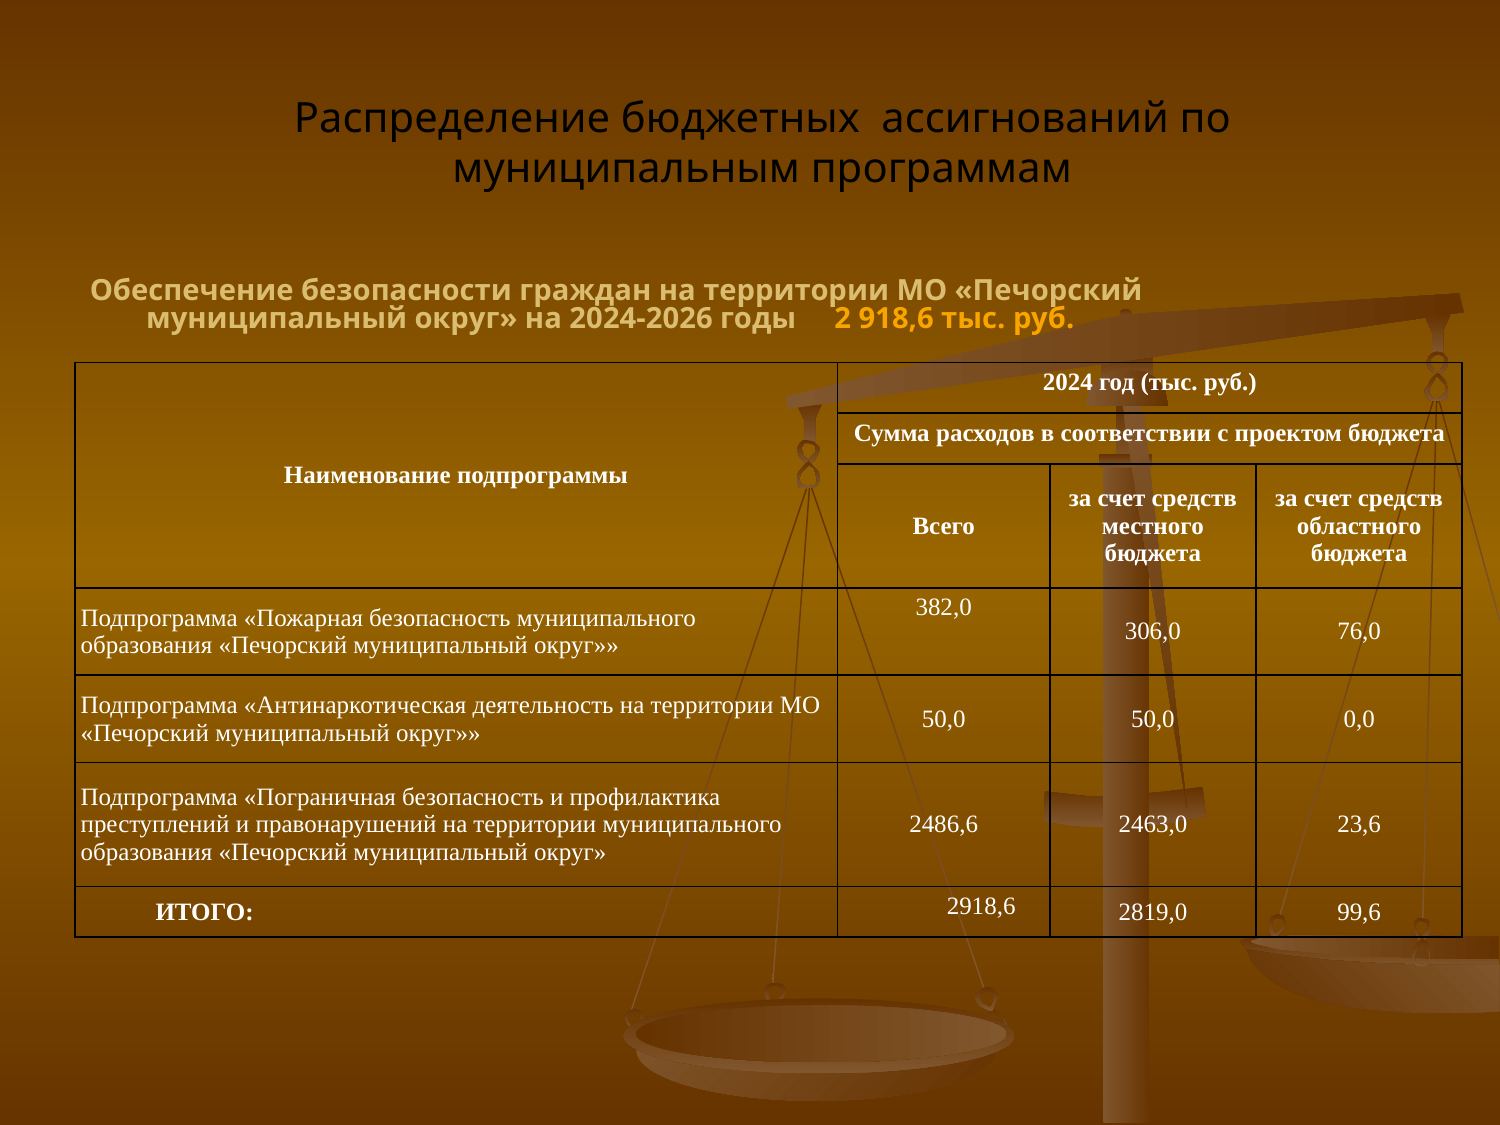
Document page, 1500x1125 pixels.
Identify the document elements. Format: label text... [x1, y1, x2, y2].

table_cell ИТОГО: [76, 887, 837, 936]
table_cell 50,0 [1051, 676, 1255, 762]
table_cell 50,0 [838, 676, 1049, 762]
table_cell за счет средств областного бюджета [1257, 465, 1461, 587]
table_cell 382,0 [838, 589, 1049, 674]
table_cell 306,0 [1051, 589, 1255, 674]
table_cell Всего [838, 465, 1049, 587]
table_cell 2486,6 [838, 763, 1049, 886]
table_header 2024 год (тыс. руб.) [838, 363, 1461, 412]
table_header Наименование подпрограммы [76, 363, 837, 587]
table_cell 99,6 [1257, 887, 1461, 936]
text_box Распределение бюджетных ассигнований по муниципальным программам [137, 24, 1388, 162]
table_cell за счет средств местного бюджета [1051, 465, 1255, 587]
text_box Обеспечение безопасности граждан на территории МО «Печорский муниципальный округ» на 2024-2026 годы 2 918,6 тыс. руб. [75, 162, 1400, 362]
table_cell 2463,0 [1051, 763, 1255, 886]
table_cell Подпрограмма «Пожарная безопасность муниципального образования «Печорский муниципальный округ»» [76, 589, 837, 674]
table_cell 23,6 [1257, 763, 1461, 886]
table_cell 2918,6 [838, 887, 1049, 936]
table_cell 0,0 [1257, 676, 1461, 762]
table_cell Подпрограмма «Антинаркотическая деятельность на территории МО «Печорский муниципальный округ»» [76, 676, 837, 762]
table_cell 2819,0 [1051, 887, 1255, 936]
table_cell 76,0 [1257, 589, 1461, 674]
table_cell Сумма расходов в соответствии с проектом бюджета [838, 414, 1461, 463]
table_cell Подпрограмма «Пограничная безопасность и профилактика преступлений и правонарушений на территории муниципального образования «Печорский муниципальный округ» [76, 763, 837, 886]
